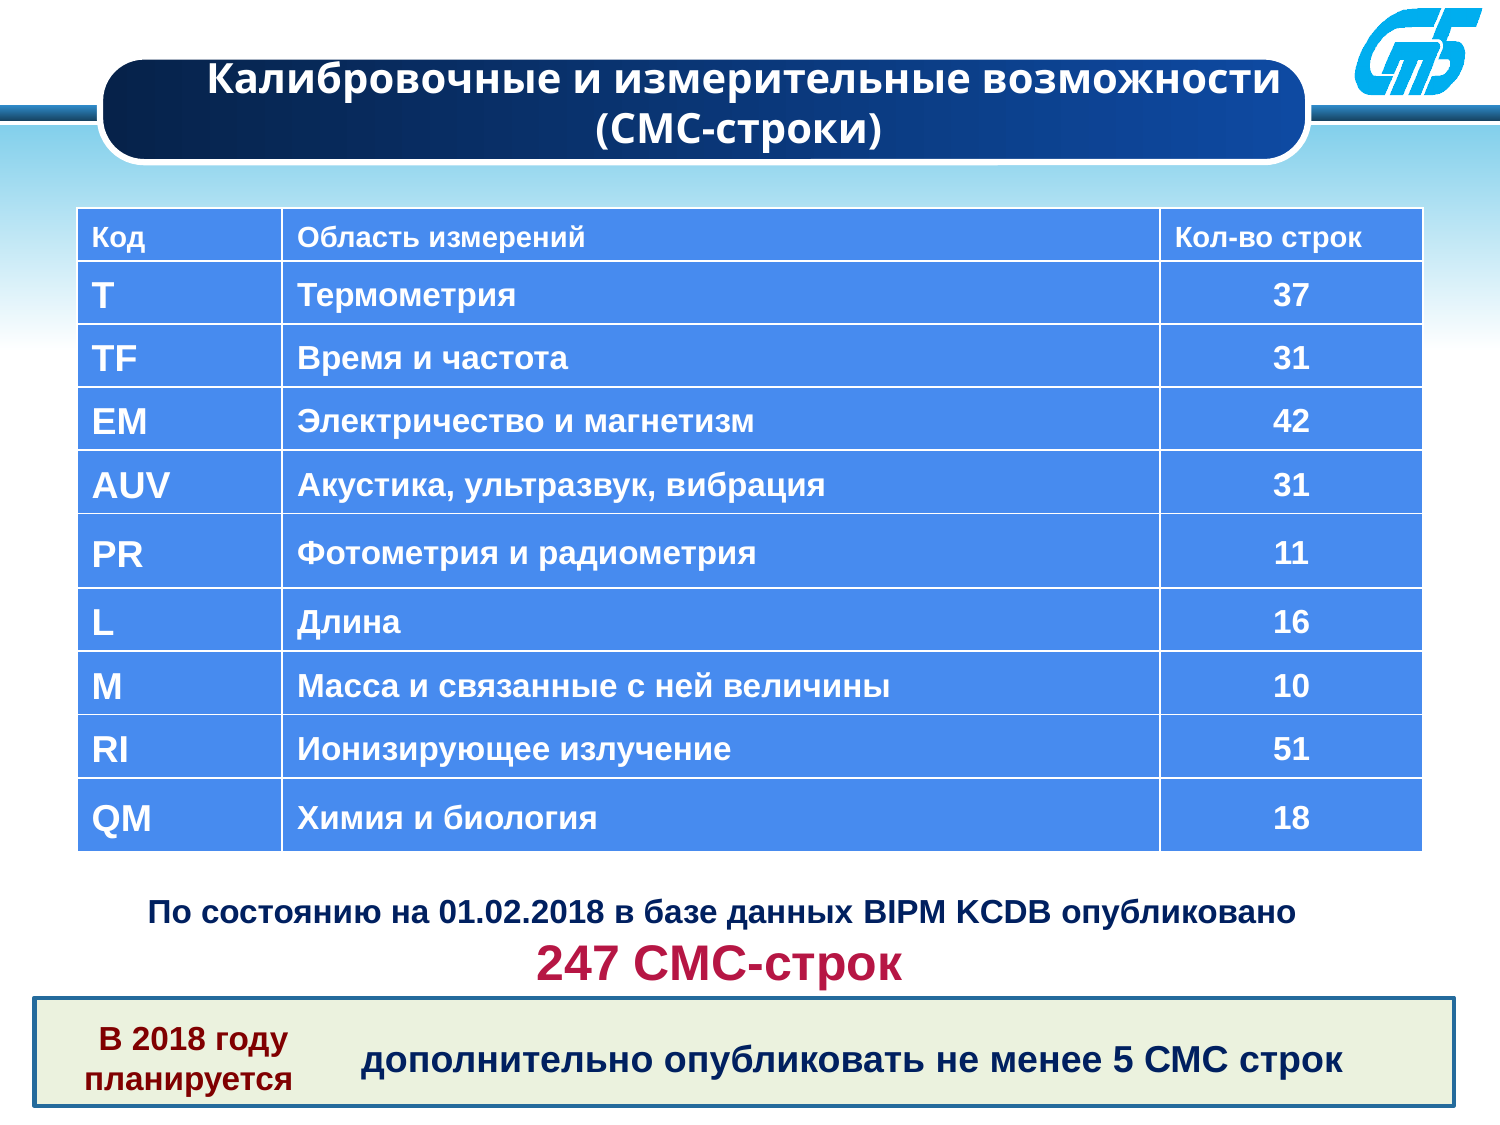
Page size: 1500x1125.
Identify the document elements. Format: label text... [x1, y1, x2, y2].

text_box [32, 996, 1456, 1108]
picture [1436, 12, 1483, 96]
text_box В 2018 году планируется [41, 1009, 347, 1105]
text_box Калибровочные и измерительные возможности (СМС-строки) [147, 44, 1341, 160]
table_cell EM [78, 388, 281, 449]
table_cell Акустика, ультразвук, вибрация [283, 451, 1159, 513]
table_cell 11 [1161, 514, 1422, 587]
table_cell 31 [1161, 325, 1422, 386]
table_cell 51 [1161, 715, 1422, 777]
table_cell 42 [1161, 388, 1422, 449]
table_cell Ионизирующее излучение [283, 715, 1159, 777]
picture [1430, 57, 1449, 76]
table_cell 31 [1161, 451, 1422, 513]
table_cell М [78, 652, 281, 714]
table_cell 10 [1161, 652, 1422, 714]
text_box дополнительно опубликовать не менее 5 СМС строк [346, 1027, 1475, 1088]
table_cell T [78, 262, 281, 323]
table_cell Термометрия [283, 262, 1159, 323]
table_cell AUV [78, 451, 281, 513]
picture [1404, 61, 1421, 96]
table_cell 16 [1161, 589, 1422, 650]
picture [1352, 7, 1417, 96]
table_cell RI [78, 715, 281, 777]
table_cell TF [78, 325, 281, 386]
table_cell Время и частота [283, 325, 1159, 386]
table_header Код [78, 209, 281, 260]
table_cell Электричество и магнетизм [283, 388, 1159, 449]
picture [1371, 28, 1442, 75]
table_cell 37 [1161, 262, 1422, 323]
table_cell QM [78, 779, 281, 851]
table_cell Химия и биология [283, 779, 1159, 851]
table_header Кол-во строк [1161, 209, 1422, 260]
table_cell 18 [1161, 779, 1422, 851]
table_cell Масса и связанные с ней величины [283, 652, 1159, 714]
picture [1386, 61, 1402, 96]
table_cell PR [78, 514, 281, 587]
table_cell Длина [283, 589, 1159, 650]
table_cell Фотометрия и радиометрия [283, 514, 1159, 587]
text_box По состоянию на 01.02.2018 в базе данных BIPM KCDB опубликовано 247 СМС-строк [53, 882, 1401, 996]
table_cell L [78, 589, 281, 650]
table_header Область измерений [283, 209, 1159, 260]
picture [1435, 7, 1444, 27]
